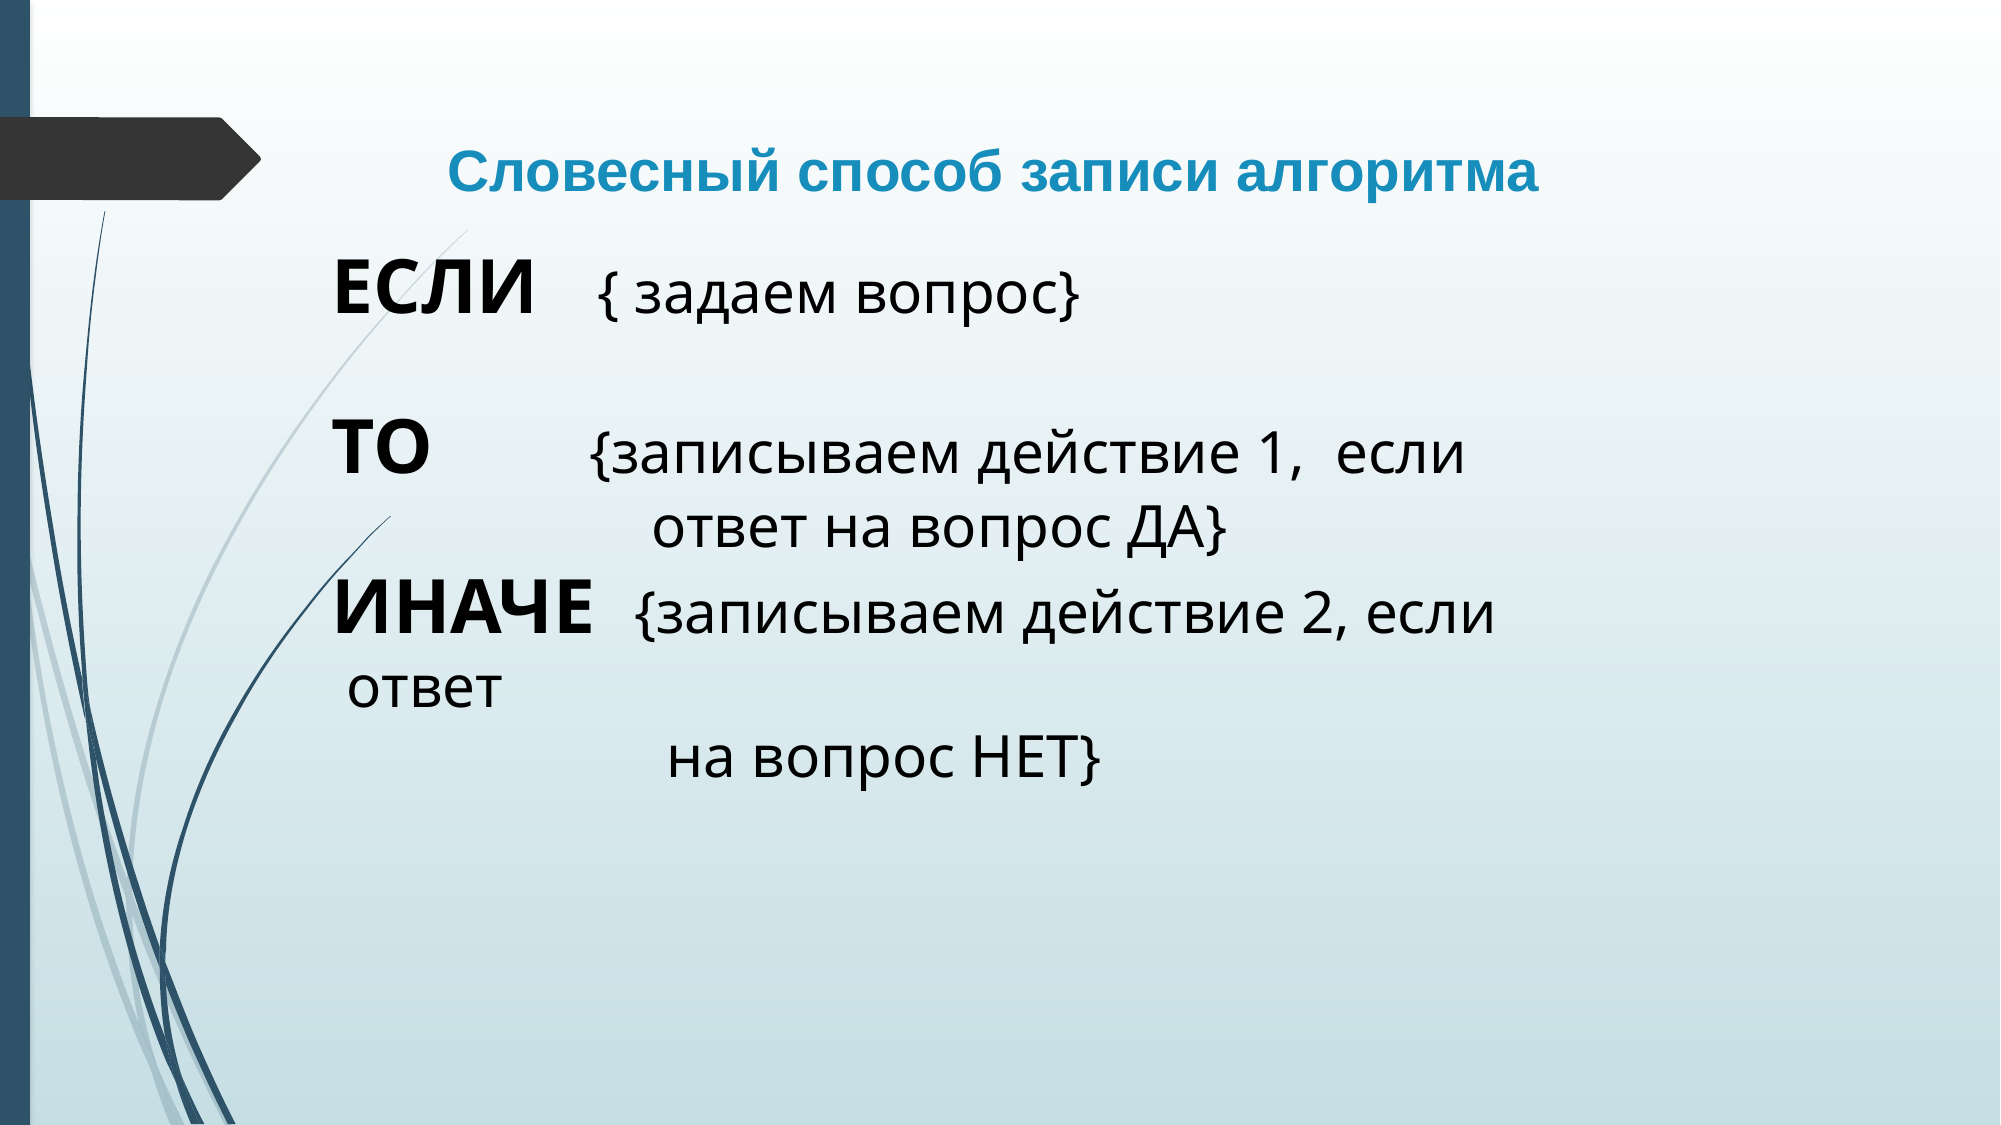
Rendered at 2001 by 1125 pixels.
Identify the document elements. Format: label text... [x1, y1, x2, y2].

text_box Словесный способ записи алгоритма [432, 125, 1568, 212]
text_box ЕСЛИ { задаем вопрос} ТО {записываем действие 1, если ответ на вопрос ДА} ИНАЧЕ {записываем действие 2, если ответ на вопрос НЕТ} [316, 231, 1744, 982]
